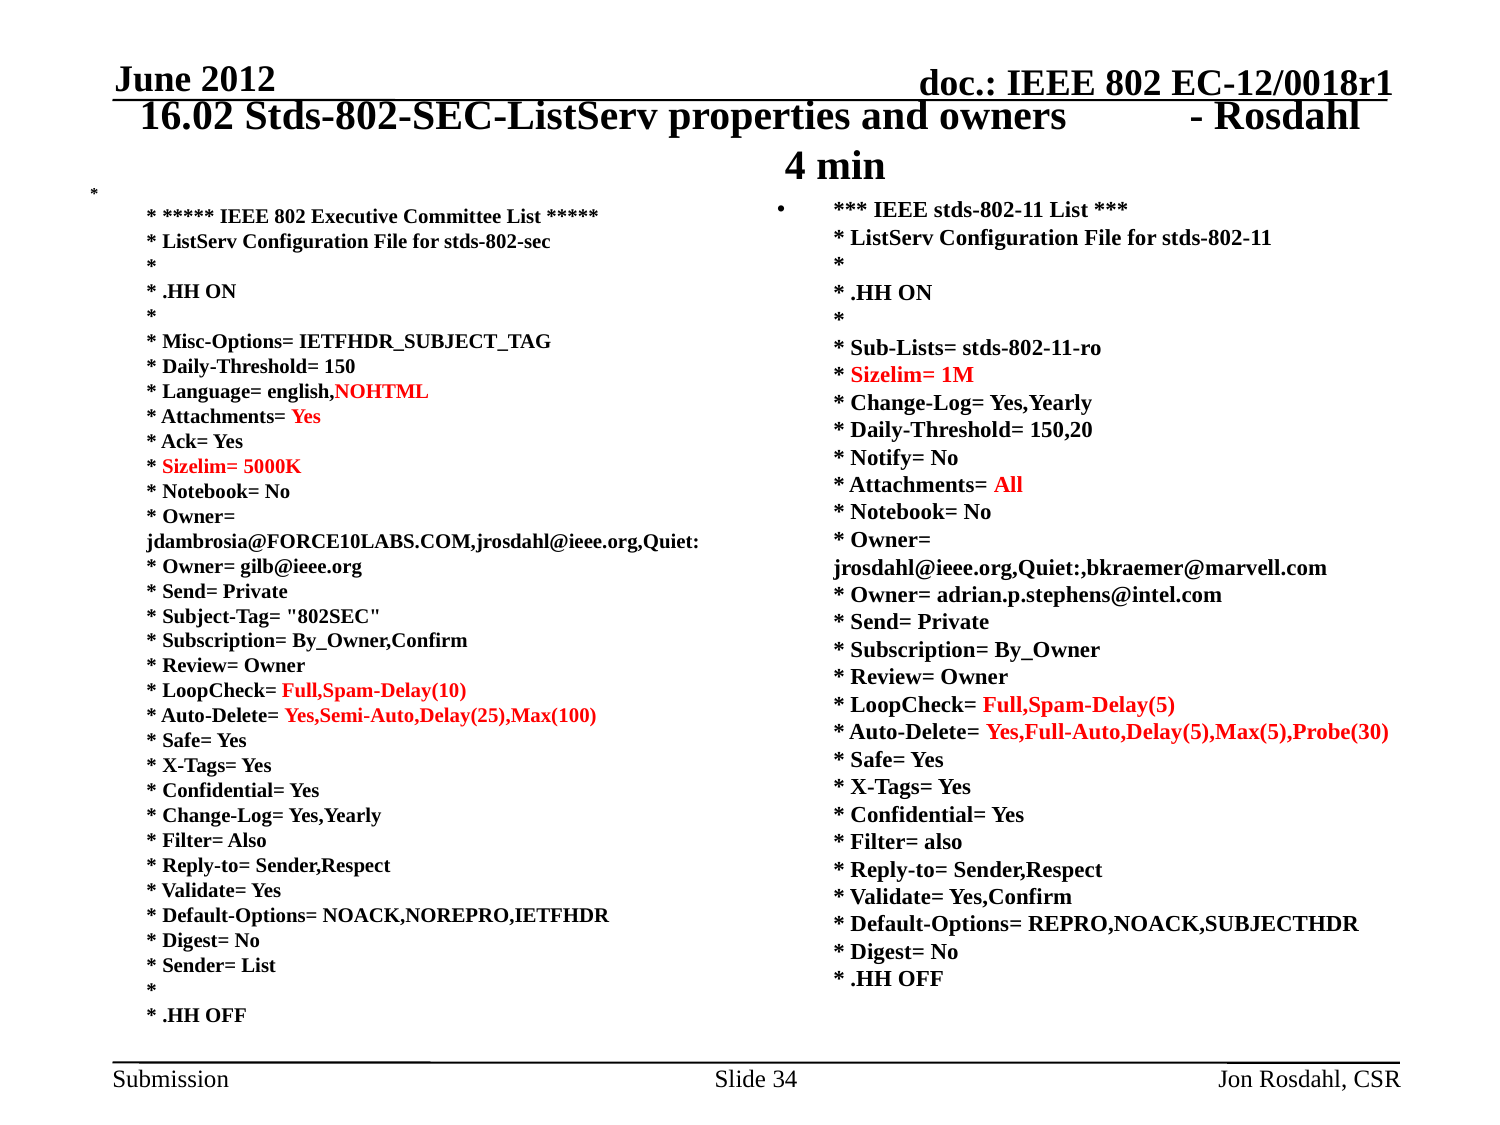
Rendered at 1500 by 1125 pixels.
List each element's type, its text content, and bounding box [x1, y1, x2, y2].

slide_number Slide 34 [712, 1061, 800, 1123]
title 16.02 Stds-802-SEC-ListServ properties and owners - Rosdahl 4 min [74, 99, 1426, 176]
list *** IEEE stds-802-11 List *** * ListServ Configuration File for stds-802-11 * * .HH ON * * Sub-Lists= stds-802-11-ro * Sizelim= 1M * Change-Log= Yes,Yearly * Daily-Threshold= 150,20 * Notify= No * Attachments= All * Notebook= No * Owner= jrosdahl@ieee.org,Quiet:,bkraemer@marvell.com * Owner= adrian.p.stephens@intel.com * Send= Private * Subscription= By_Owner * Review= Owner * LoopCheck= Full,Spam-Delay(5) * Auto-Delete= Yes,Full-Auto,Delay(5),Max(5),Probe(30) * Safe= Yes * X-Tags= Yes * Confidential= Yes * Filter= also * Reply-to= Sender,Respect * Validate= Yes,Confirm * Default-Options= REPRO,NOACK,SUBJECTHDR * Digest= No * .HH OFF [761, 187, 1426, 1051]
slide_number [114, 54, 423, 100]
list * * ***** IEEE 802 Executive Committee List ***** * ListServ Configuration File for stds-802-sec * * .HH ON * * Misc-Options= IETFHDR_SUBJECT_TAG * Daily-Threshold= 150 * Language= english,NOHTML * Attachments= Yes * Ack= Yes * Sizelim= 5000K * Notebook= No * Owner= jdambrosia@FORCE10LABS.COM,jrosdahl@ieee.org,Quiet: * Owner= gilb@ieee.org * Send= Private * Subject-Tag= "802SEC" * Subscription= By_Owner,Confirm * Review= Owner * LoopCheck= Full,Spam-Delay(10) * Auto-Delete= Yes,Semi-Auto,Delay(25),Max(100) * Safe= Yes * X-Tags= Yes * Confidential= Yes * Change-Log= Yes,Yearly * Filter= Also * Reply-to= Sender,Respect * Validate= Yes * Default-Options= NOACK,NOREPRO,IETFHDR * Digest= No * Sender= List * * .HH OFF [74, 174, 726, 1063]
footer Jon Rosdahl, CSR [925, 1061, 1402, 1093]
